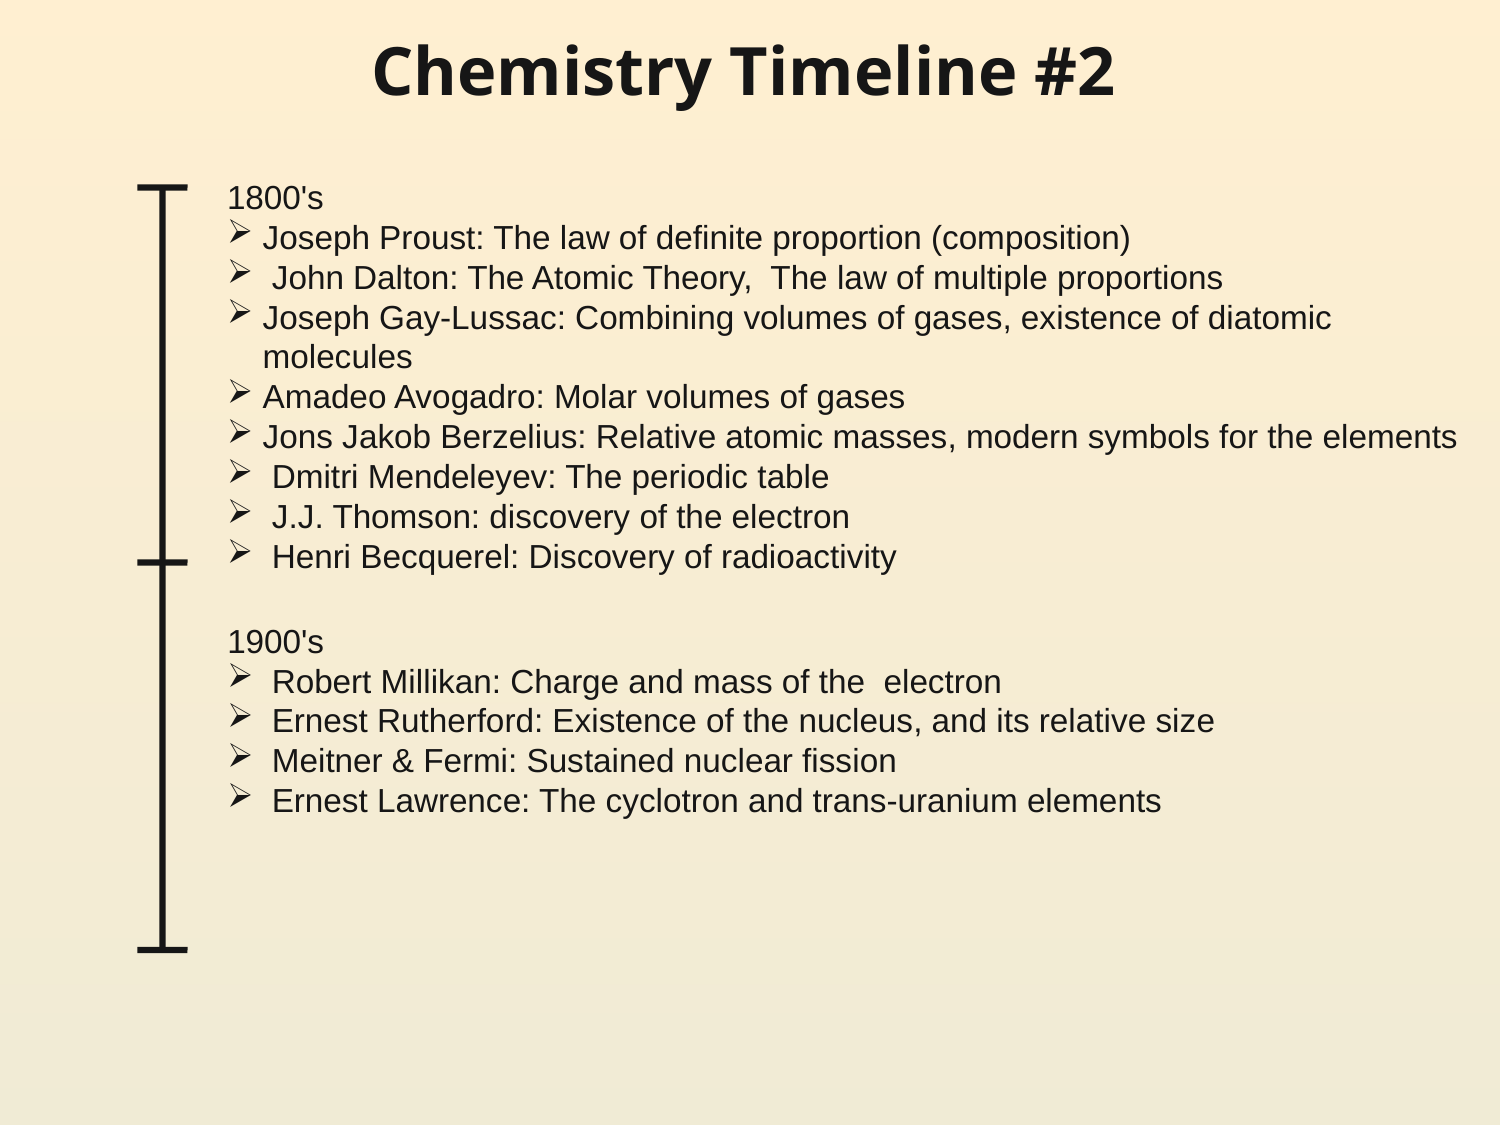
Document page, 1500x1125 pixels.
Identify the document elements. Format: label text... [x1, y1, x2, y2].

text_box 1800's Joseph Proust: The law of definite proportion (composition) John Dalton: The Atomic Theory, The law of multiple proportions Joseph Gay-Lussac: Combining volumes of gases, existence of diatomic molecules Amadeo Avogadro: Molar volumes of gases Jons Jakob Berzelius: Relative atomic masses, modern symbols for the elements Dmitri Mendeleyev: The periodic table J.J. Thomson: discovery of the electron Henri Becquerel: Discovery of radioactivity [212, 168, 1500, 623]
text_box 1900's Robert Millikan: Charge and mass of the electron Ernest Rutherford: Existence of the nucleus, and its relative size Meitner & Fermi: Sustained nuclear fission Ernest Lawrence: The cyclotron and trans-uranium elements [212, 612, 1363, 917]
title Chemistry Timeline #2 [274, 24, 1213, 113]
